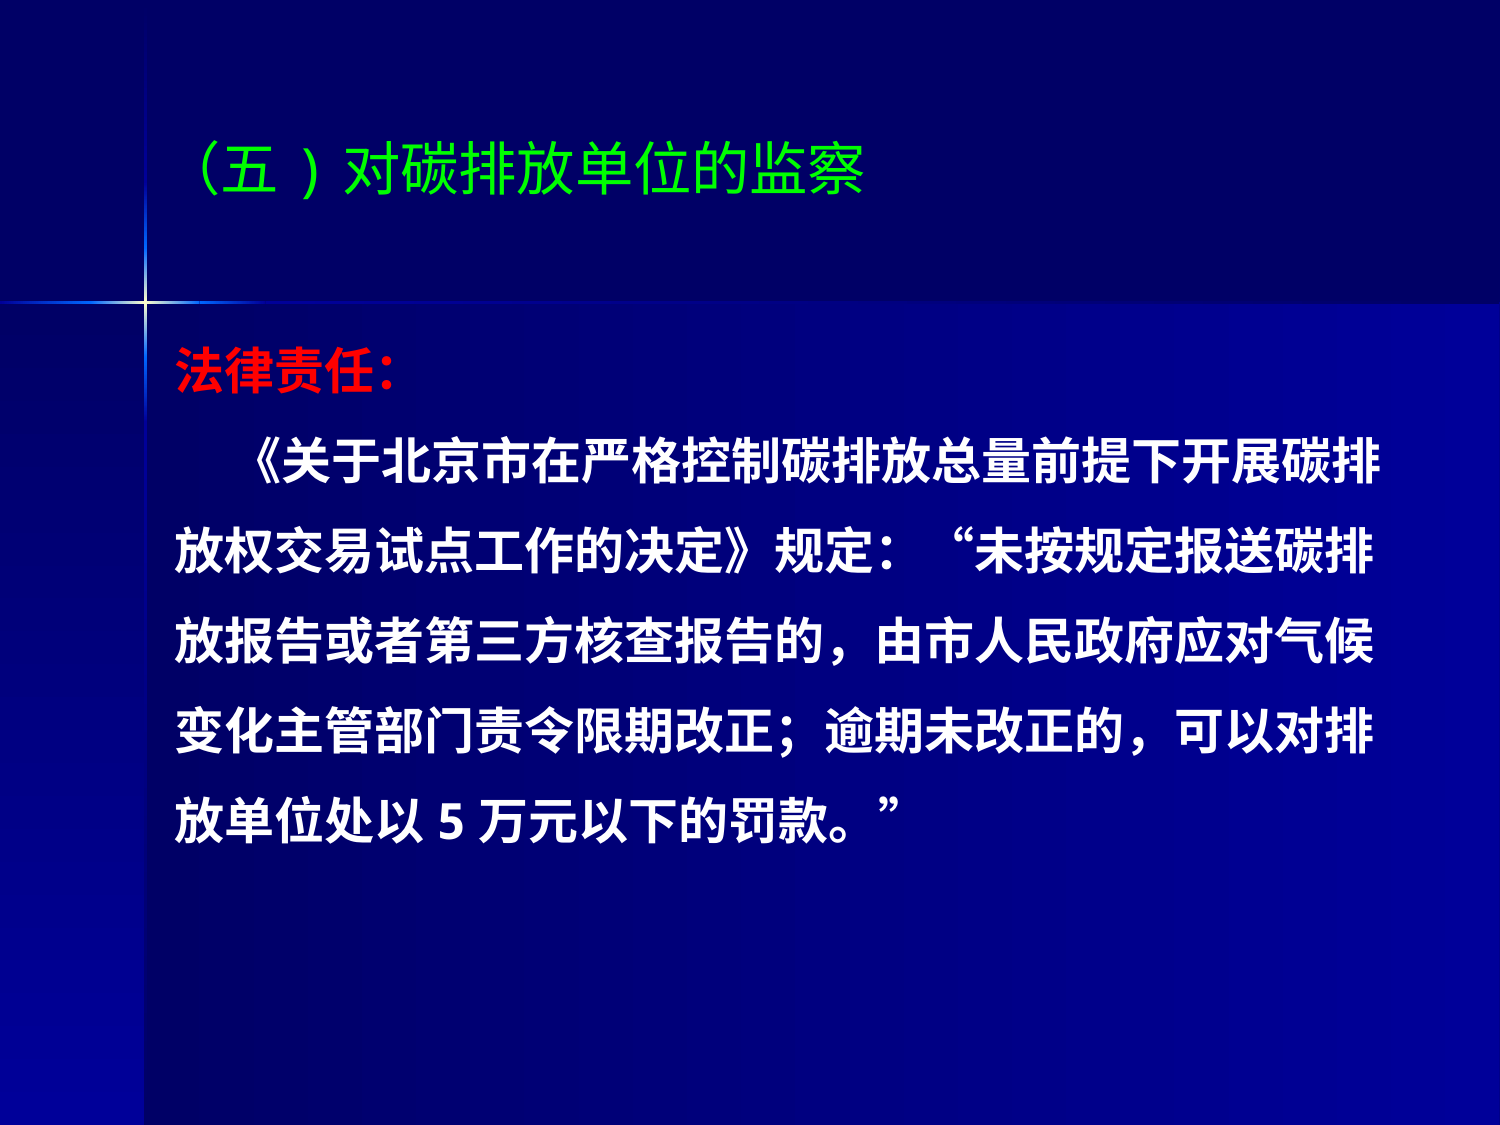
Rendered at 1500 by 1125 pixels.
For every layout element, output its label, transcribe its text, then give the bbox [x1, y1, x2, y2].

list 法律责任： 《关于北京市在严格控制碳排放总量前提下开展碳排放权交易试点工作的决定》规定：“未按规定报送碳排放报告或者第三方核查报告的，由市人民政府应对气候变化主管部门责令限期改正；逾期未改正的，可以对排放单位处以5万元以下的罚款。” [159, 314, 1413, 1036]
title （五)对碳排放单位的监察 [147, 49, 1413, 286]
